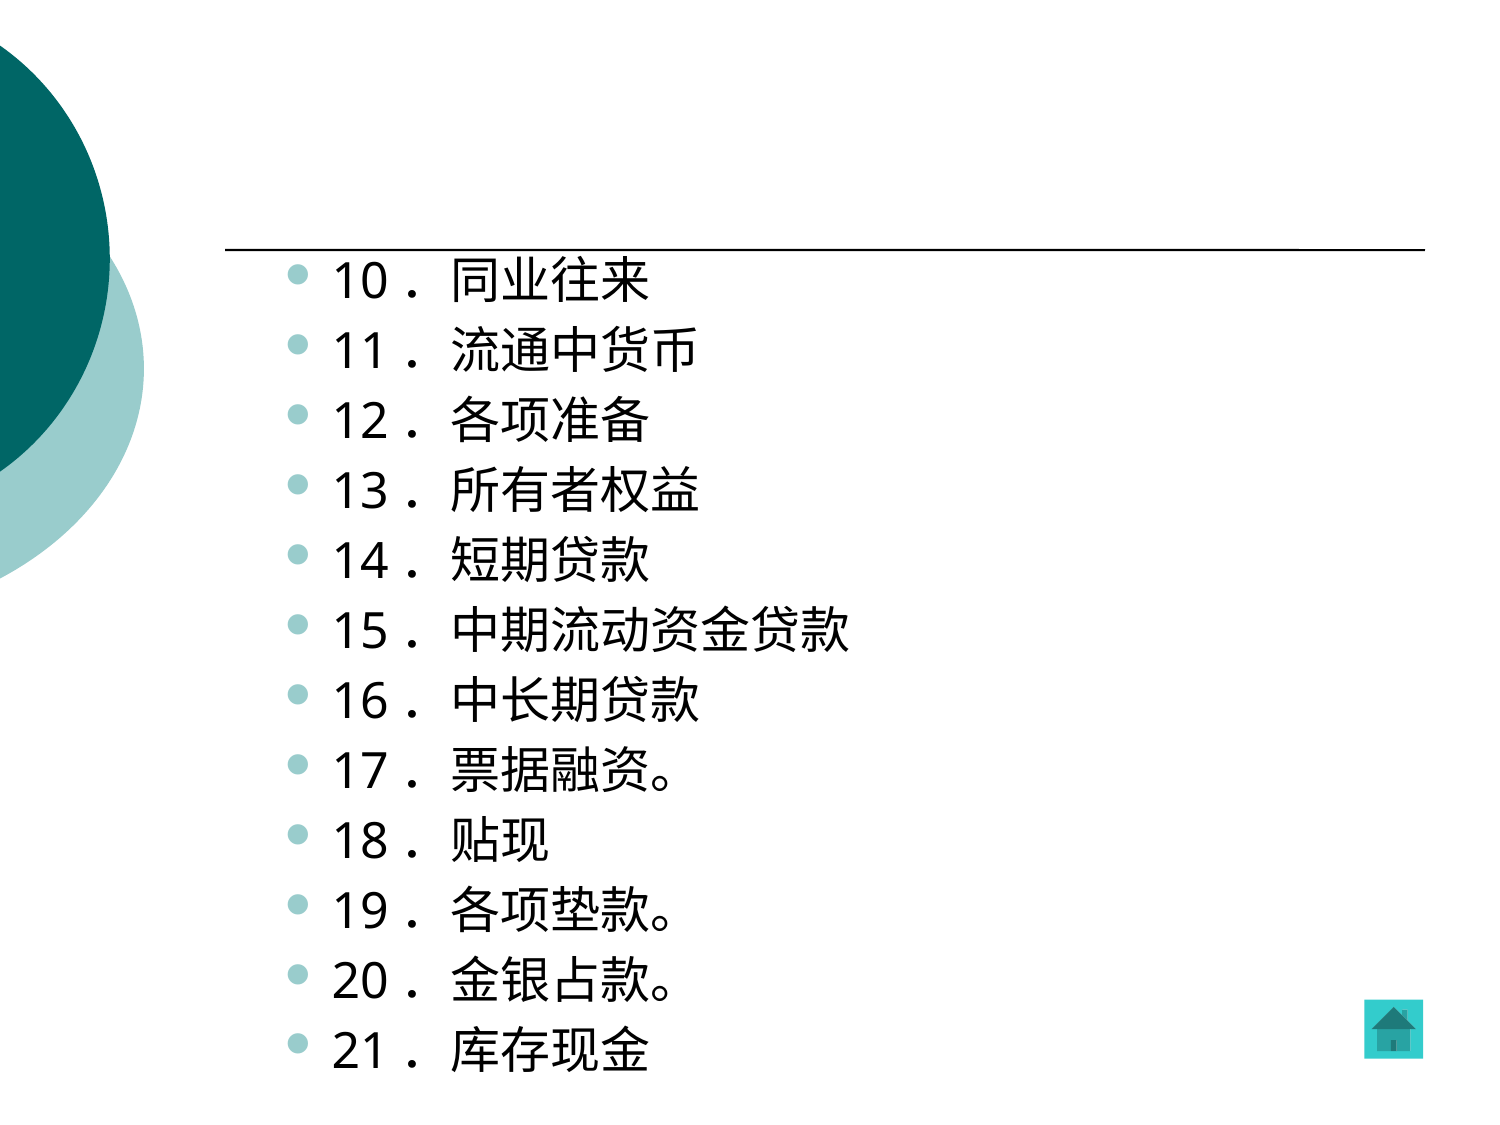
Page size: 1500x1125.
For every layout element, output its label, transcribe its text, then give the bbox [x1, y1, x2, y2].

list 10．同业往来 11．流通中货币 12．各项准备 13．所有者权益 14．短期贷款 15．中期流动资金贷款 16．中长期贷款 17．票据融资。 18．贴现 19．各项垫款。 20．金银占款。 21．库存现金 [194, 241, 1395, 1095]
text_box [1364, 999, 1424, 1059]
